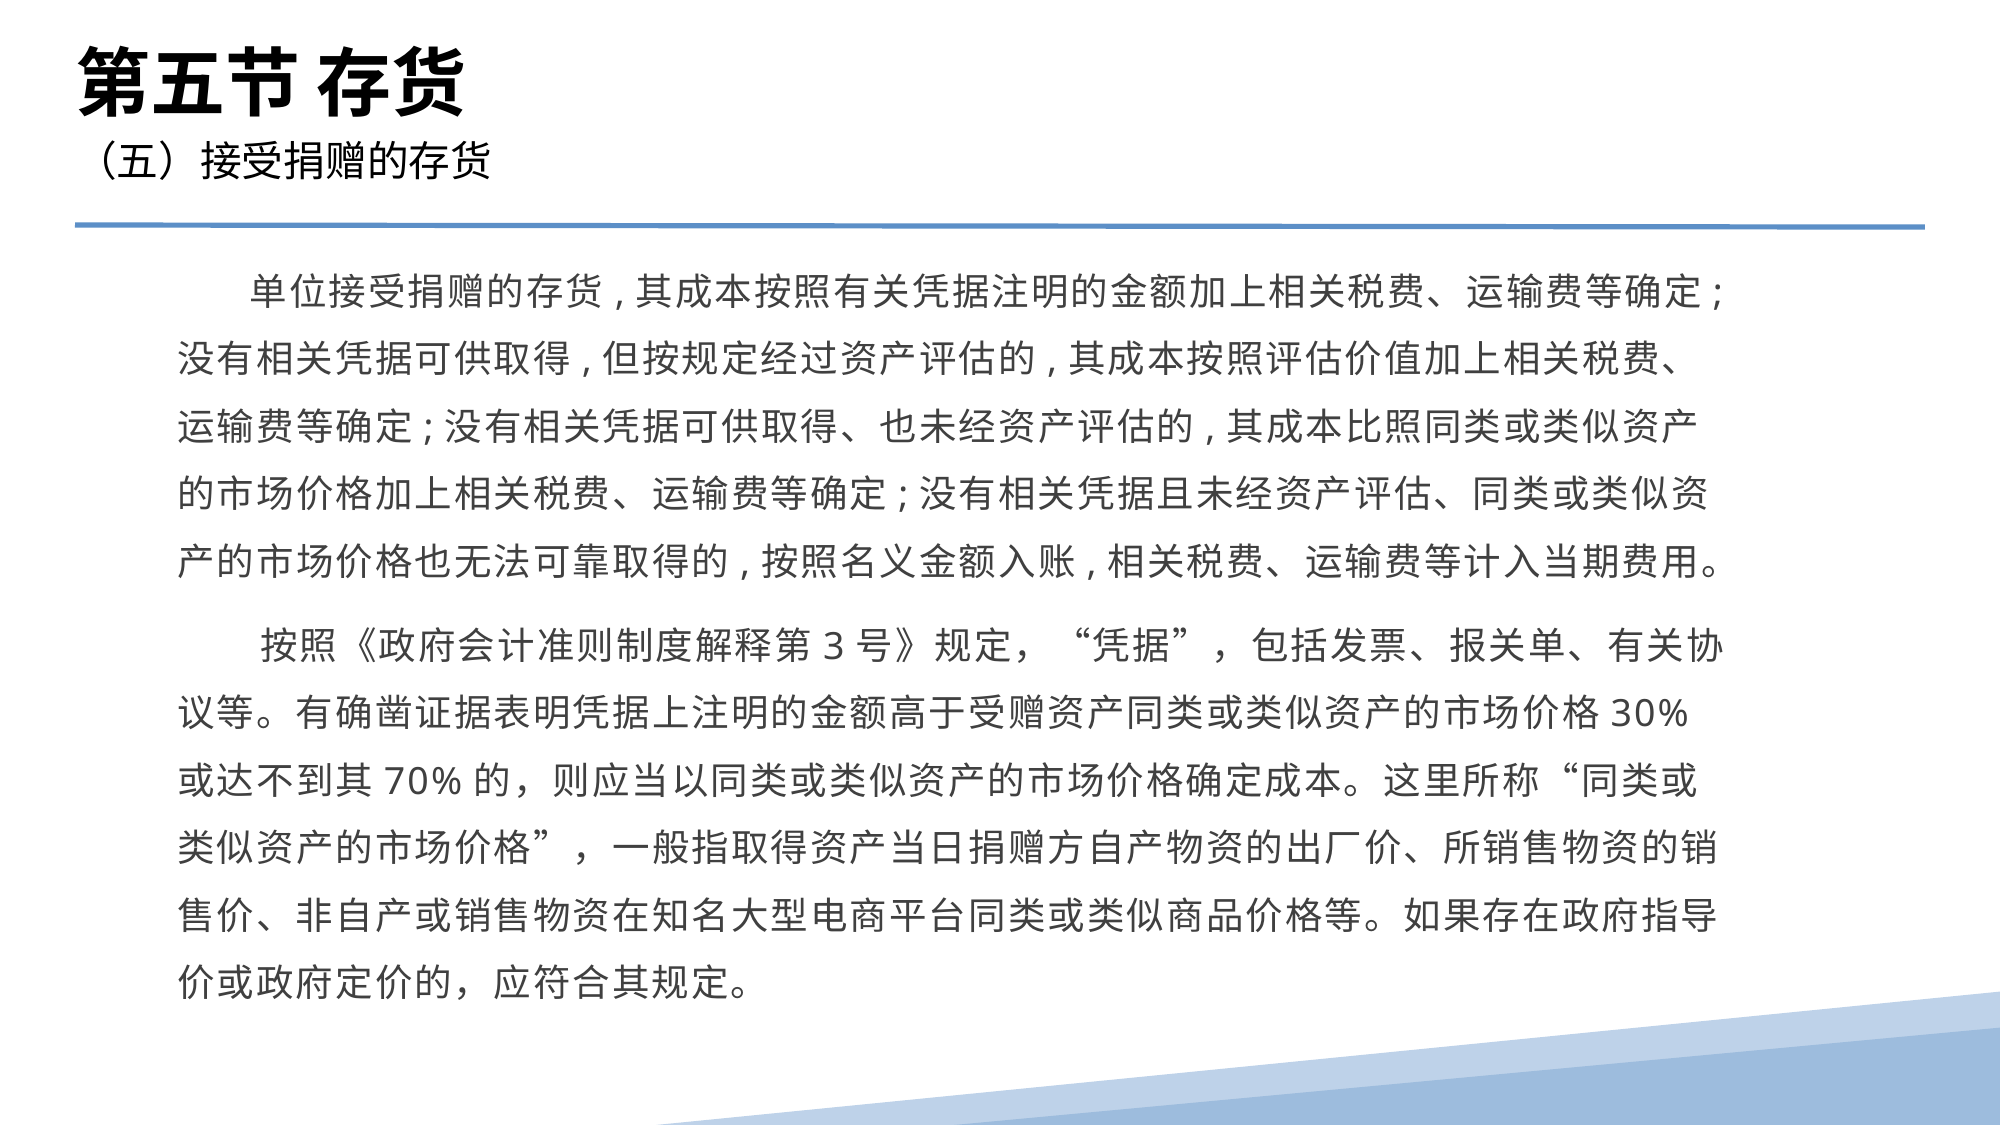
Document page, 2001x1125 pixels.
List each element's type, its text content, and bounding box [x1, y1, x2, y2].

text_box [74, 224, 1925, 228]
text_box 第五节 存货 [75, 24, 1925, 124]
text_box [656, 991, 2000, 1125]
text_box （五）接受捐赠的存货 [75, 124, 1925, 200]
text_box 单位接受捐赠的存货,其成本按照有关凭据注明的金额加上相关税费、运输费等确定;没有相关凭据可供取得,但按规定经过资产评估的,其成本按照评估价值加上相关税费、运输费等确定;没有相关凭据可供取得、也未经资产评估的,其成本比照同类或类似资产的市场价格加上相关税费、运输费等确定;没有相关凭据且未经资产评估、同类或类似资产的市场价格也无法可靠取得的,按照名义金额入账,相关税费、运输费等计入当期费用。 按照《政府会计准则制度解释第3号》规定，“凭据”，包括发票、报关单、有关协议等。有确凿证据表明凭据上注明的金额高于受赠资产同类或类似资产的市场价格30%或达不到其70%的，则应当以同类或类似资产的市场价格确定成本。这里所称“同类或类似资产的市场价格”，一般指取得资产当日捐赠方自产物资的出厂价、所销售物资的销售价、非自产或销售物资在知名大型电商平台同类或类似商品价格等。如果存在政府指导价或政府定价的，应符合其规定。 [166, 238, 1740, 1012]
